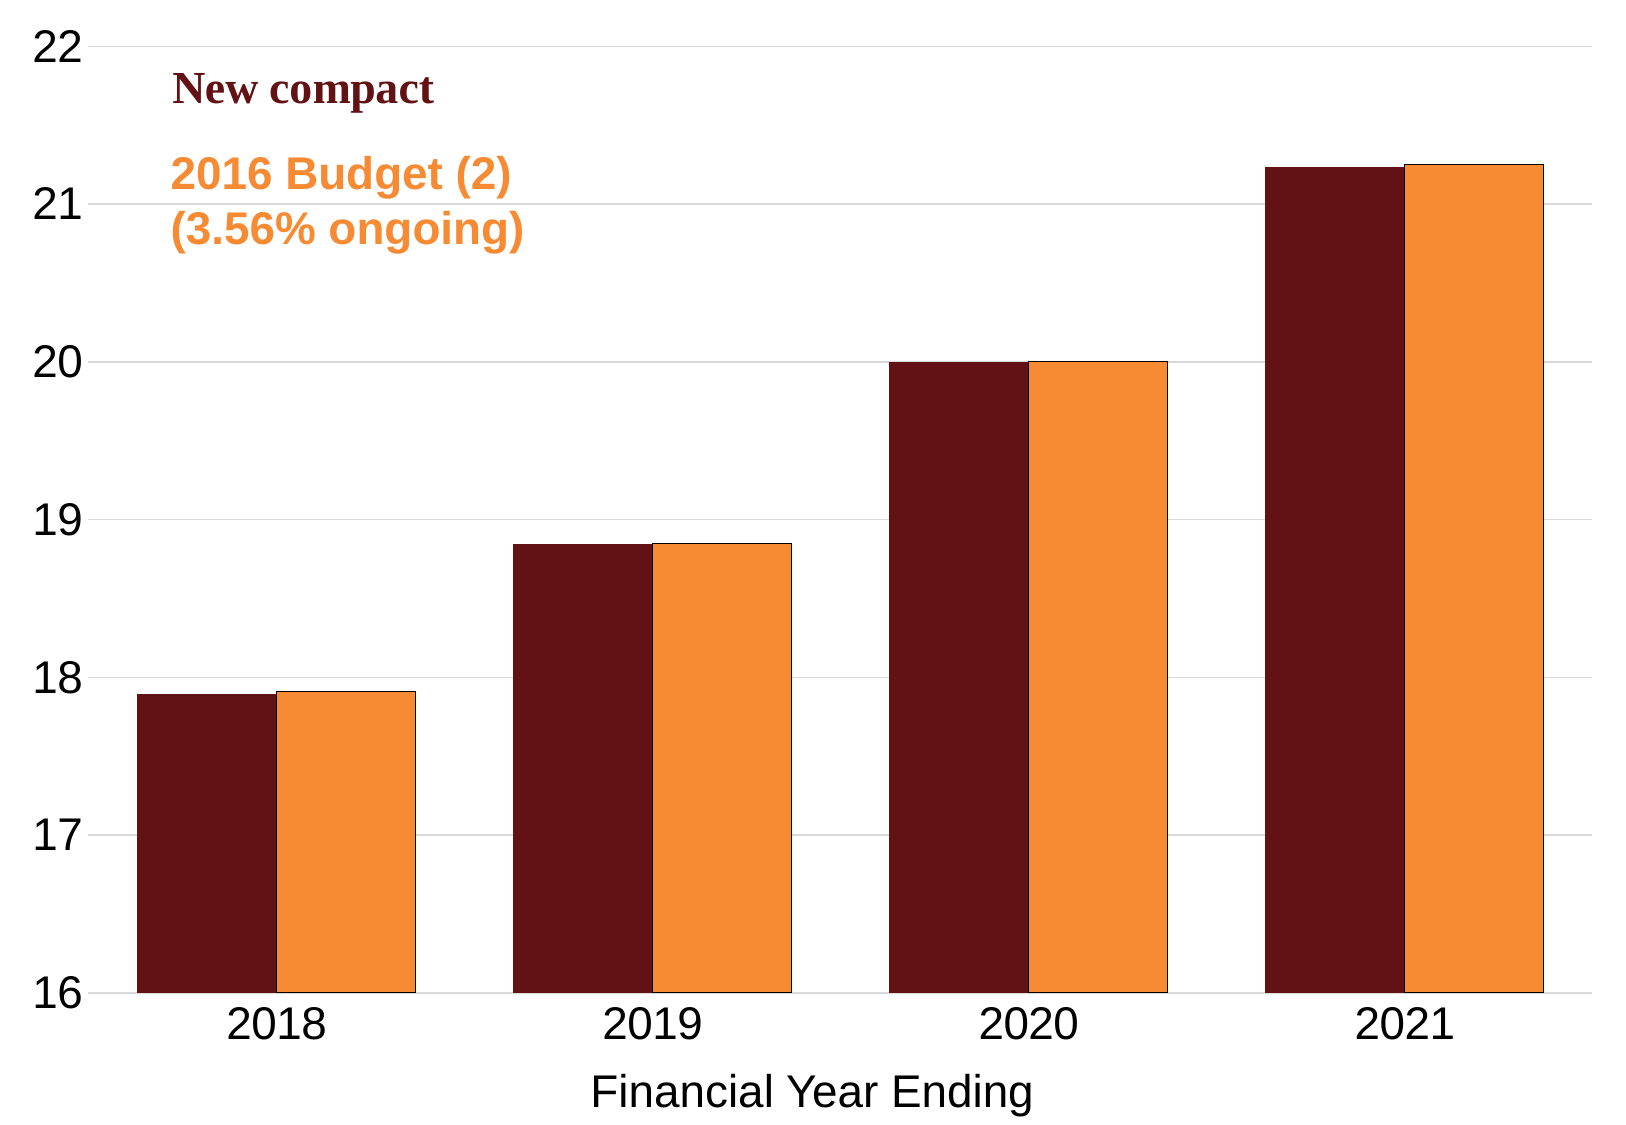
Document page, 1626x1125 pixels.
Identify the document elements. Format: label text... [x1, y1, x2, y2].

text_box Financial Year Ending [575, 1080, 1050, 1124]
chart [0, 0, 1625, 1071]
